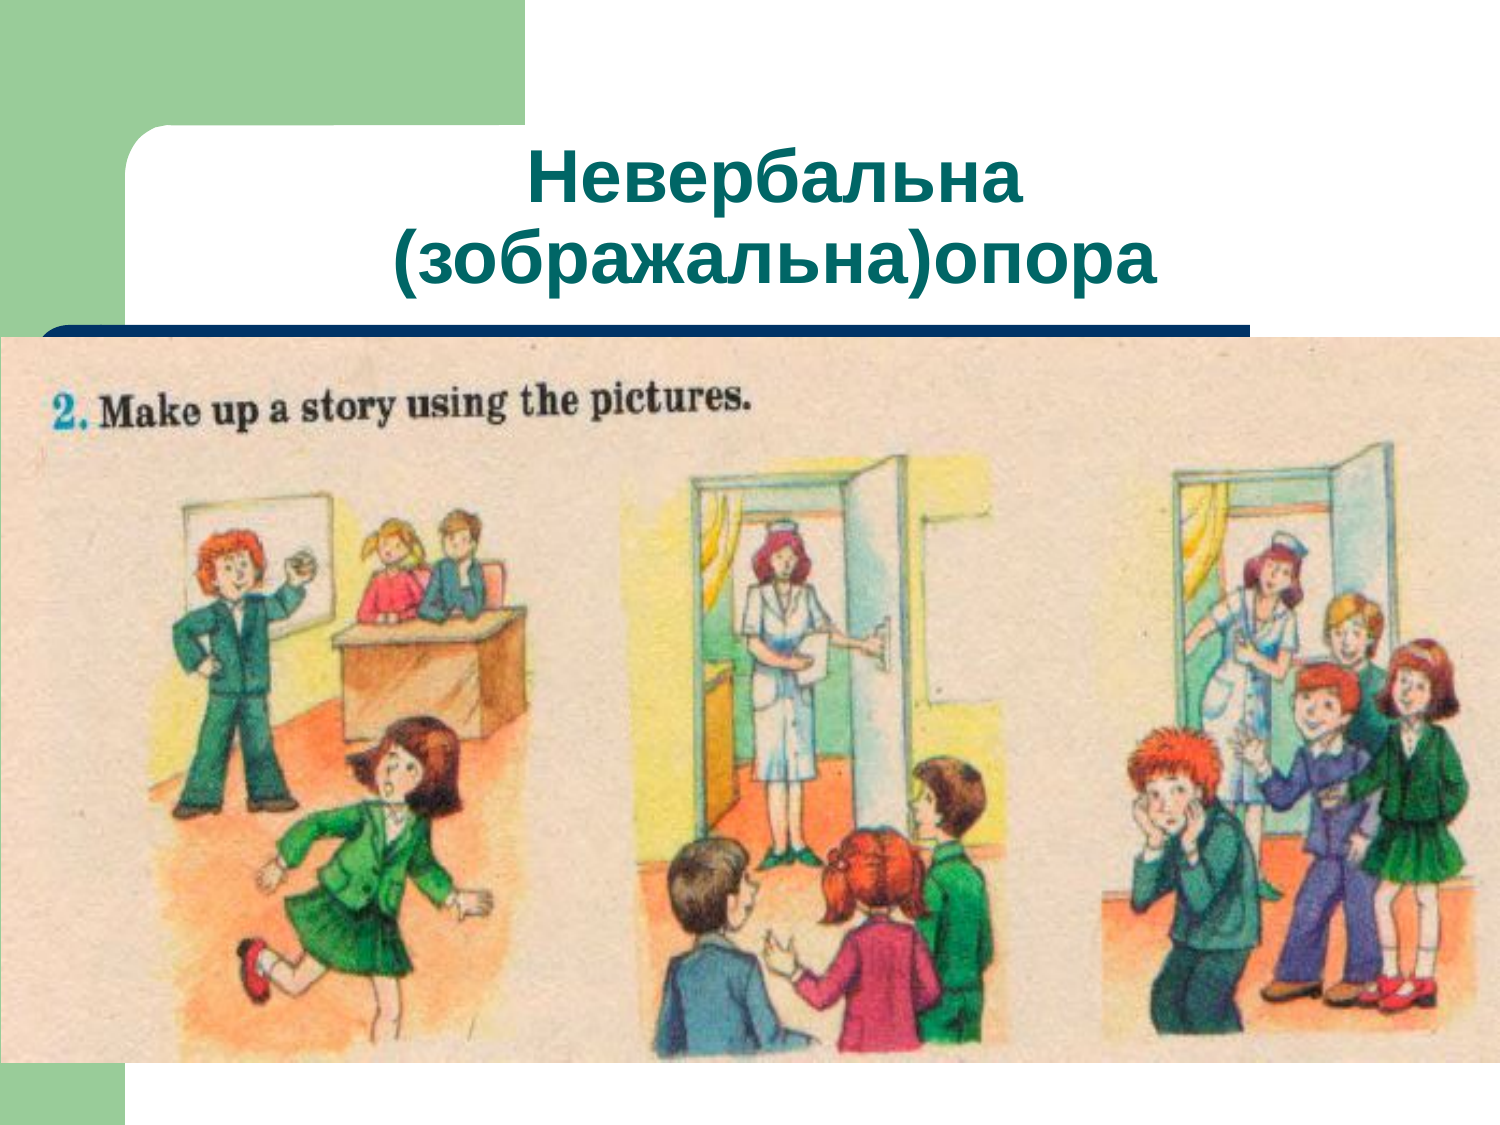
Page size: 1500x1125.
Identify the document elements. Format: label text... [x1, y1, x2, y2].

title Невербальна (зображальна)опора [125, 125, 1425, 313]
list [1, 337, 1500, 1063]
